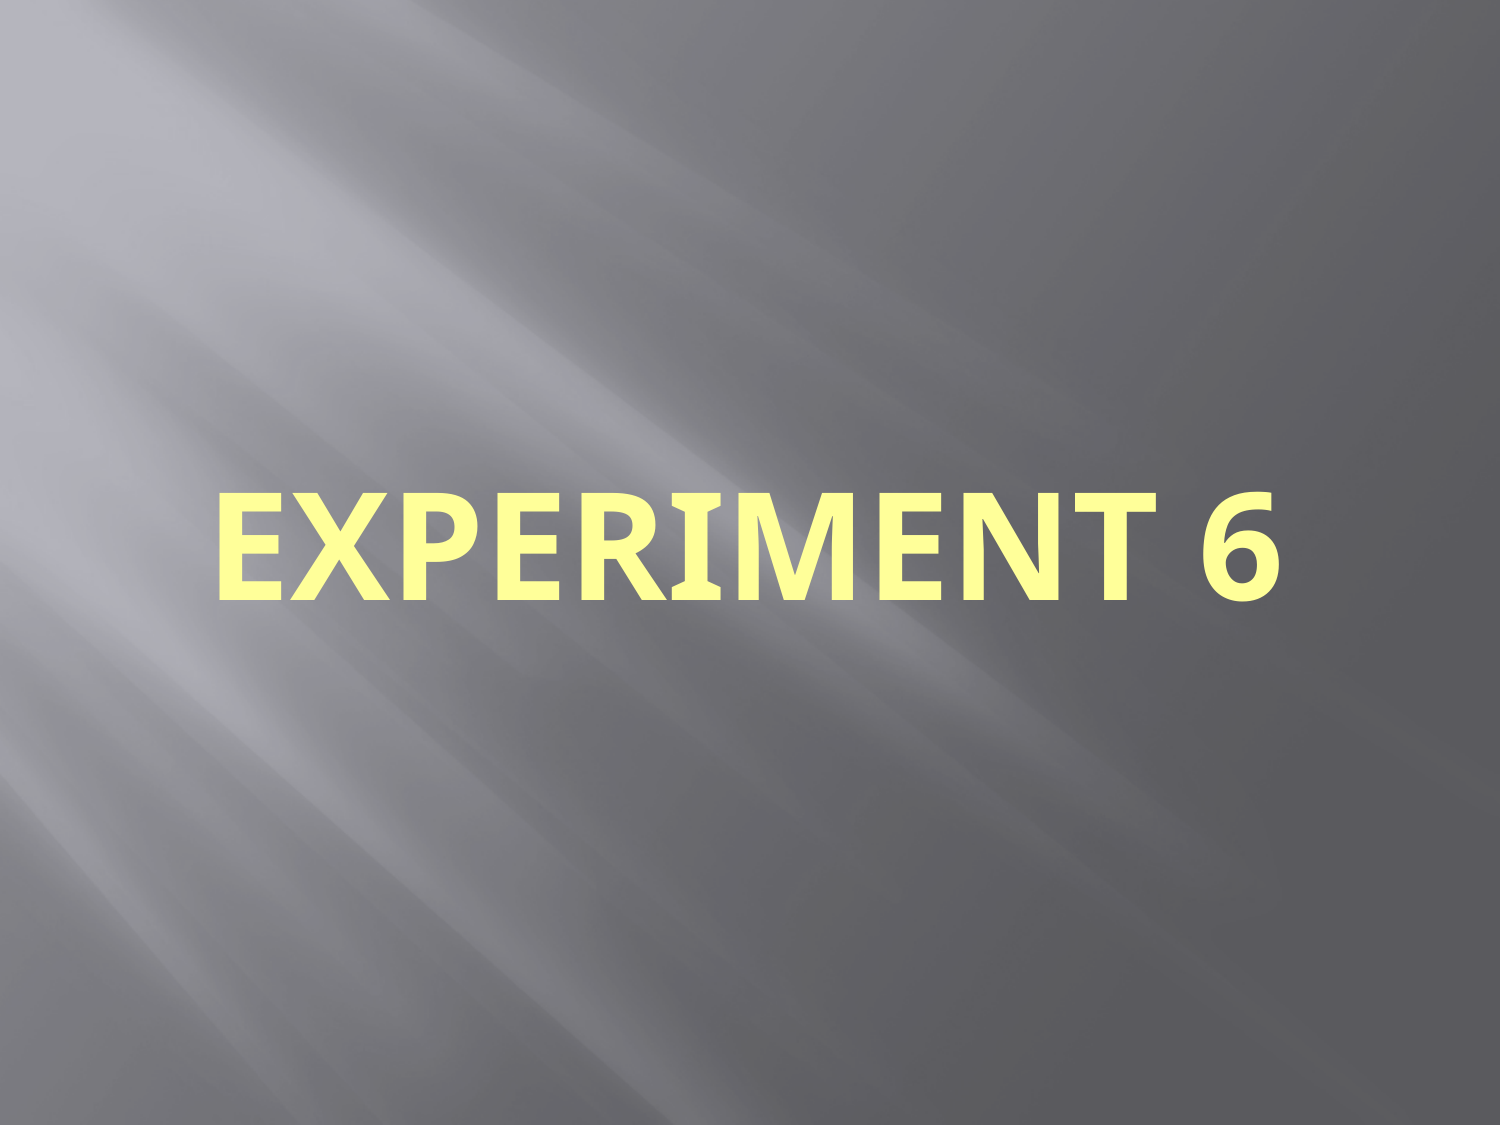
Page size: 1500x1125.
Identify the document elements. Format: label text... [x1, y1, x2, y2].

title Experiment 6 [70, 210, 1421, 631]
